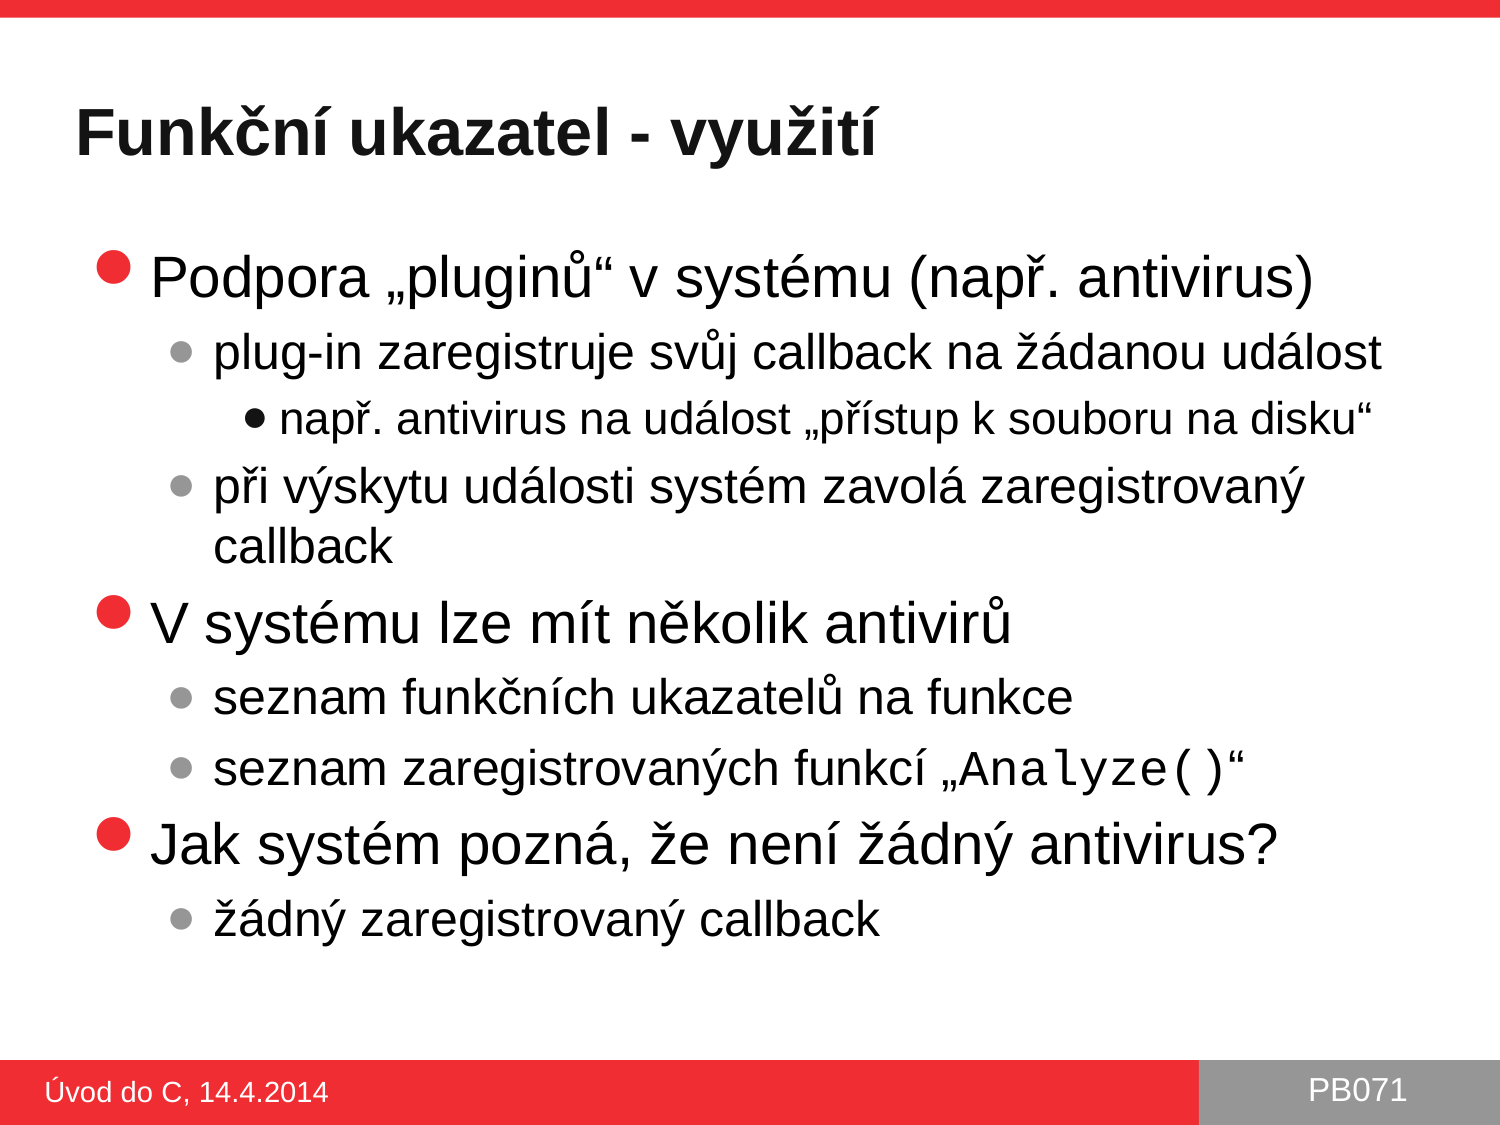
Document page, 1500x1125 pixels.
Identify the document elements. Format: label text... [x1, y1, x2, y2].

footer Úvod do C, 14.4.2014 [29, 1065, 1199, 1125]
title Funkční ukazatel - využití [75, 45, 1471, 208]
list Podpora „pluginů“ v systému (např. antivirus) plug-in zaregistruje svůj callback na žádanou událost např. antivirus na událost „přístup k souboru na disku“ při výskytu události systém zavolá zaregistrovaný callback V systému lze mít několik antivirů seznam funkčních ukazatelů na funkce seznam zaregistrovaných funkcí „Analyze()“ Jak systém pozná, že není žádný antivirus? žádný zaregistrovaný callback [76, 231, 1459, 1024]
